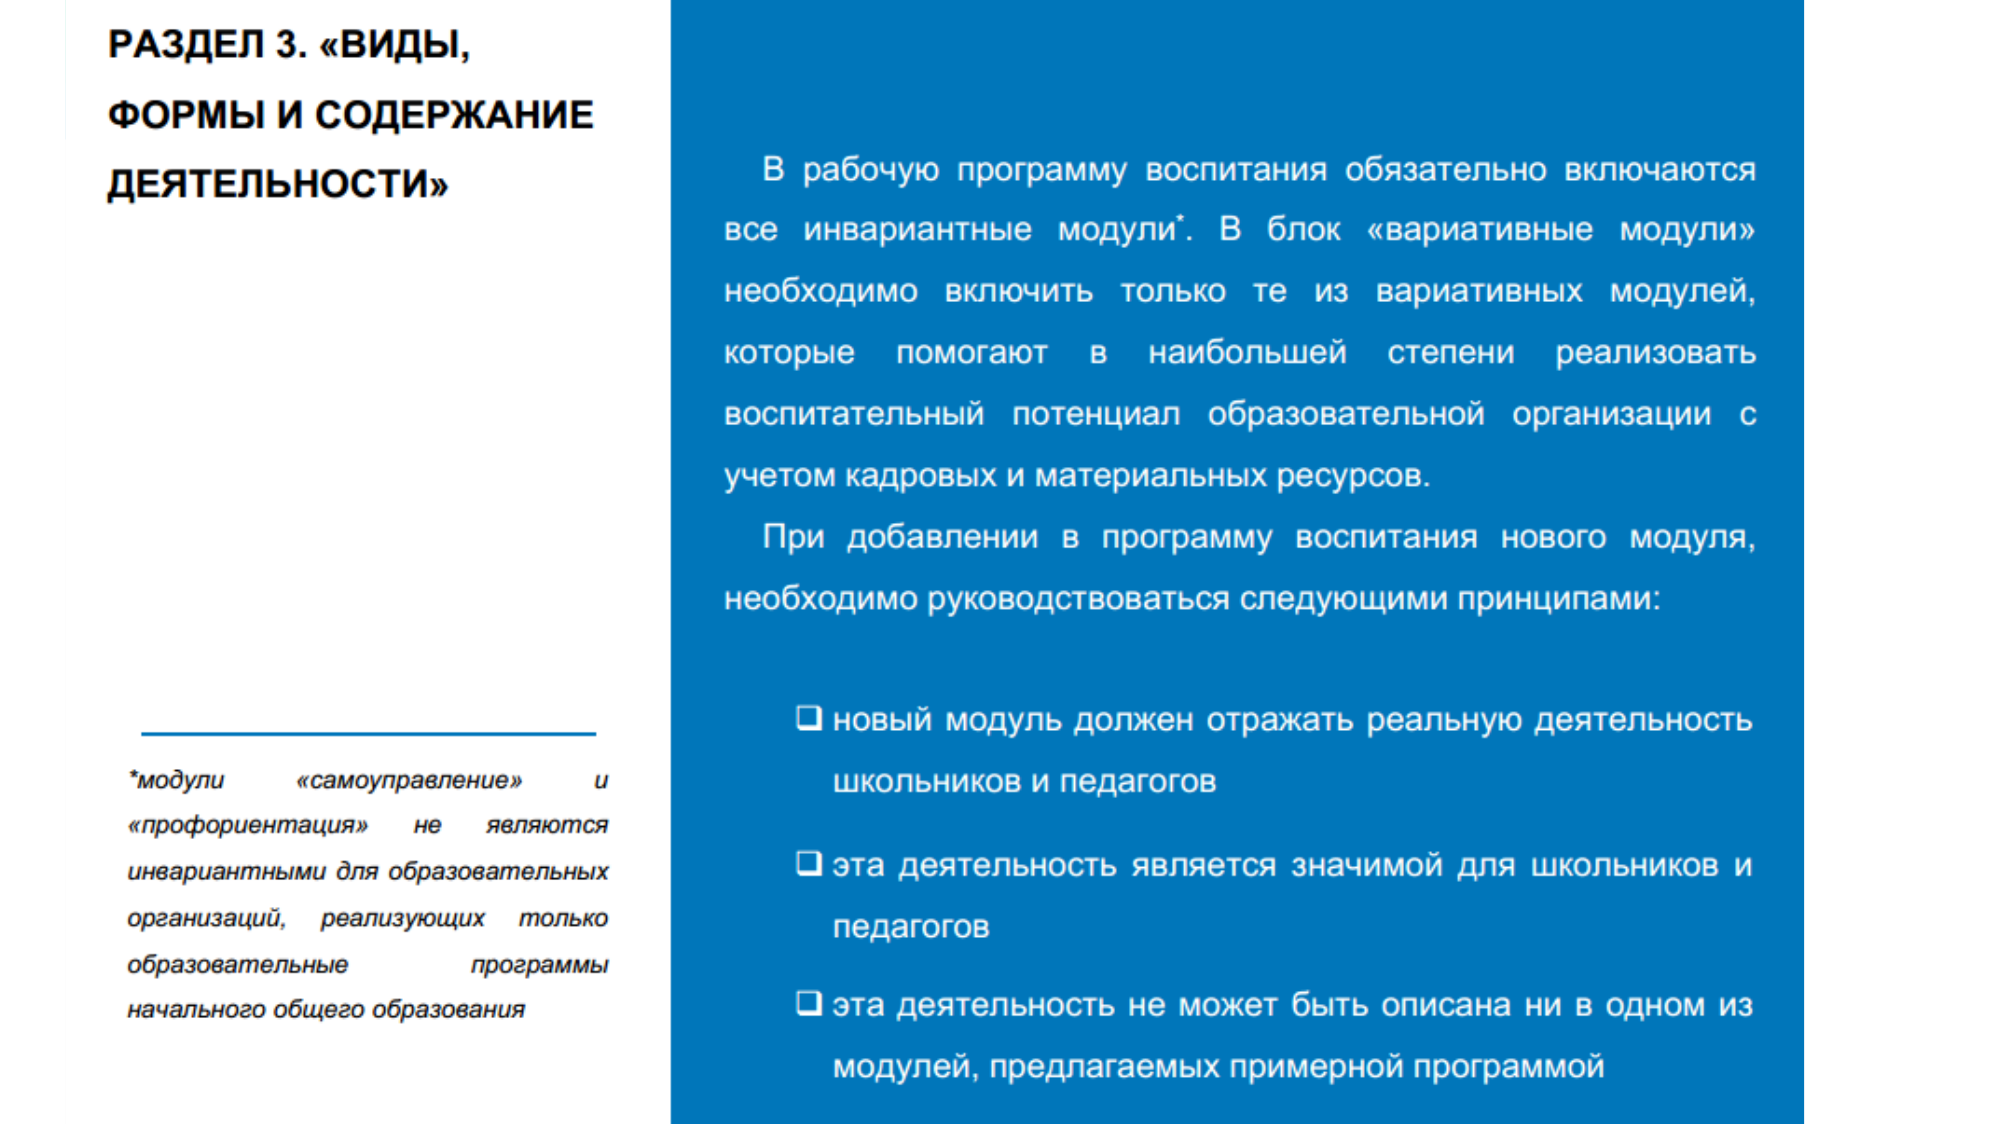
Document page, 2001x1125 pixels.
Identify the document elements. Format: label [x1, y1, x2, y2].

picture [65, 0, 1805, 1124]
